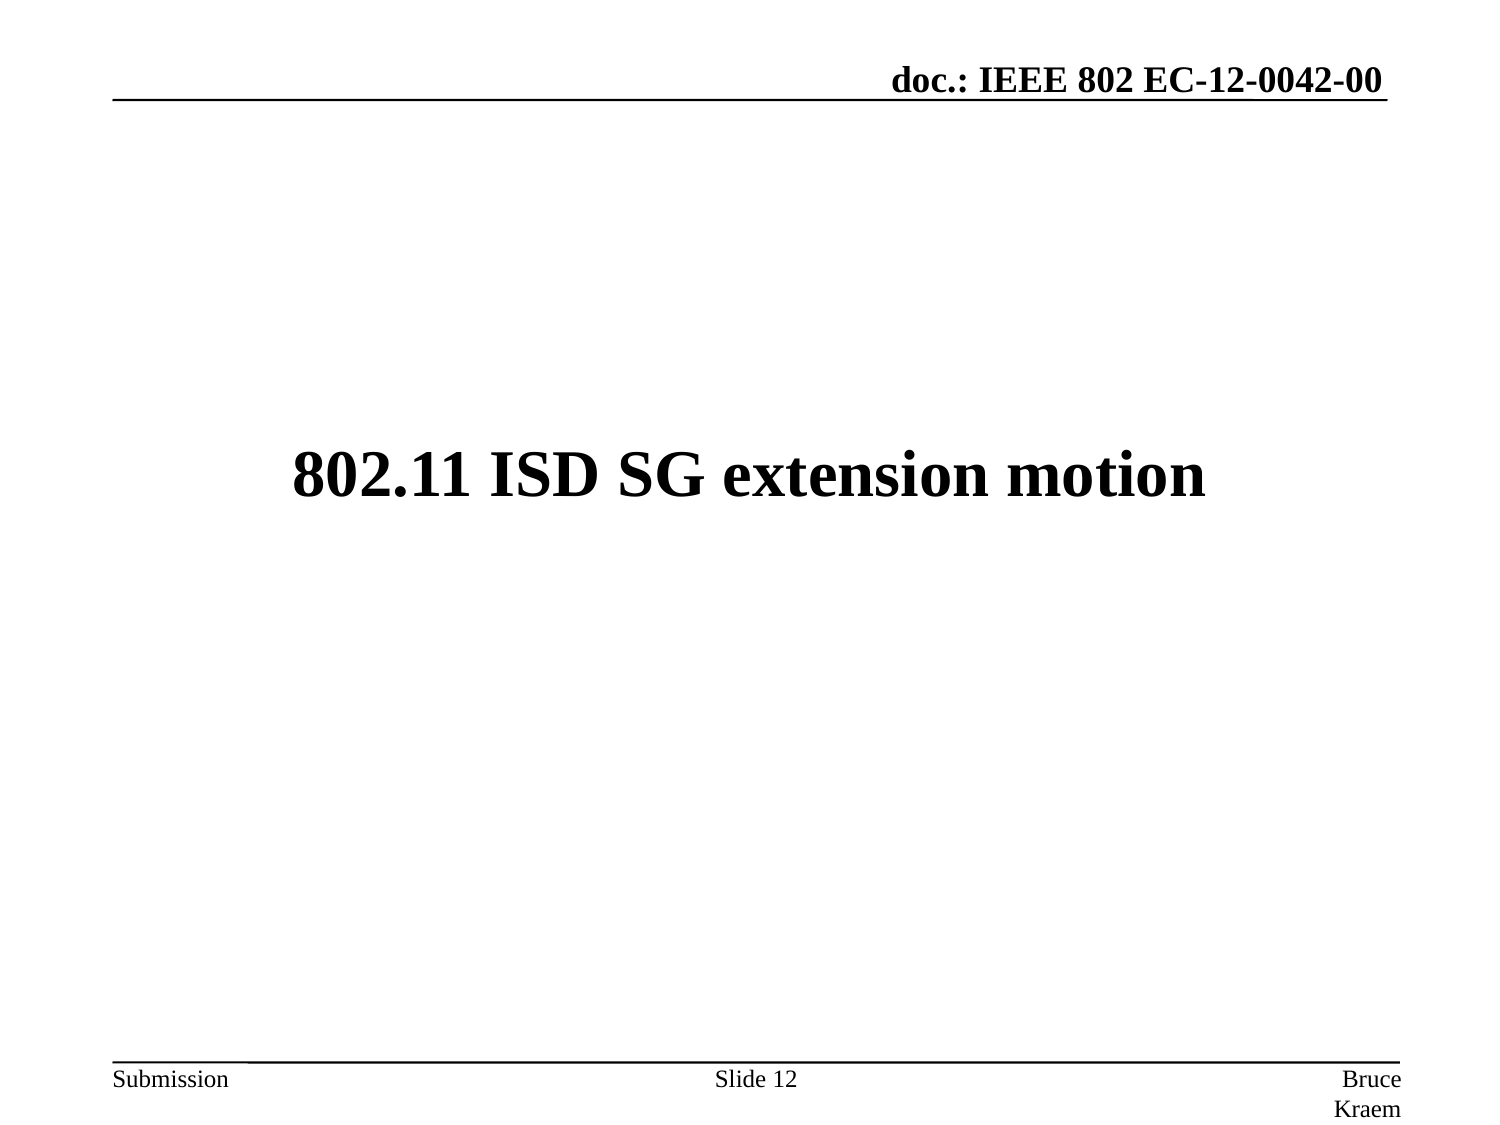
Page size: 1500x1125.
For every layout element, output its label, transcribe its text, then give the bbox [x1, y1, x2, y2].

title 802.11 ISD SG extension motion [112, 349, 1388, 591]
slide_number Slide 12 [712, 1061, 800, 1093]
footer Bruce Kraemer, Marvell [1324, 1061, 1402, 1093]
